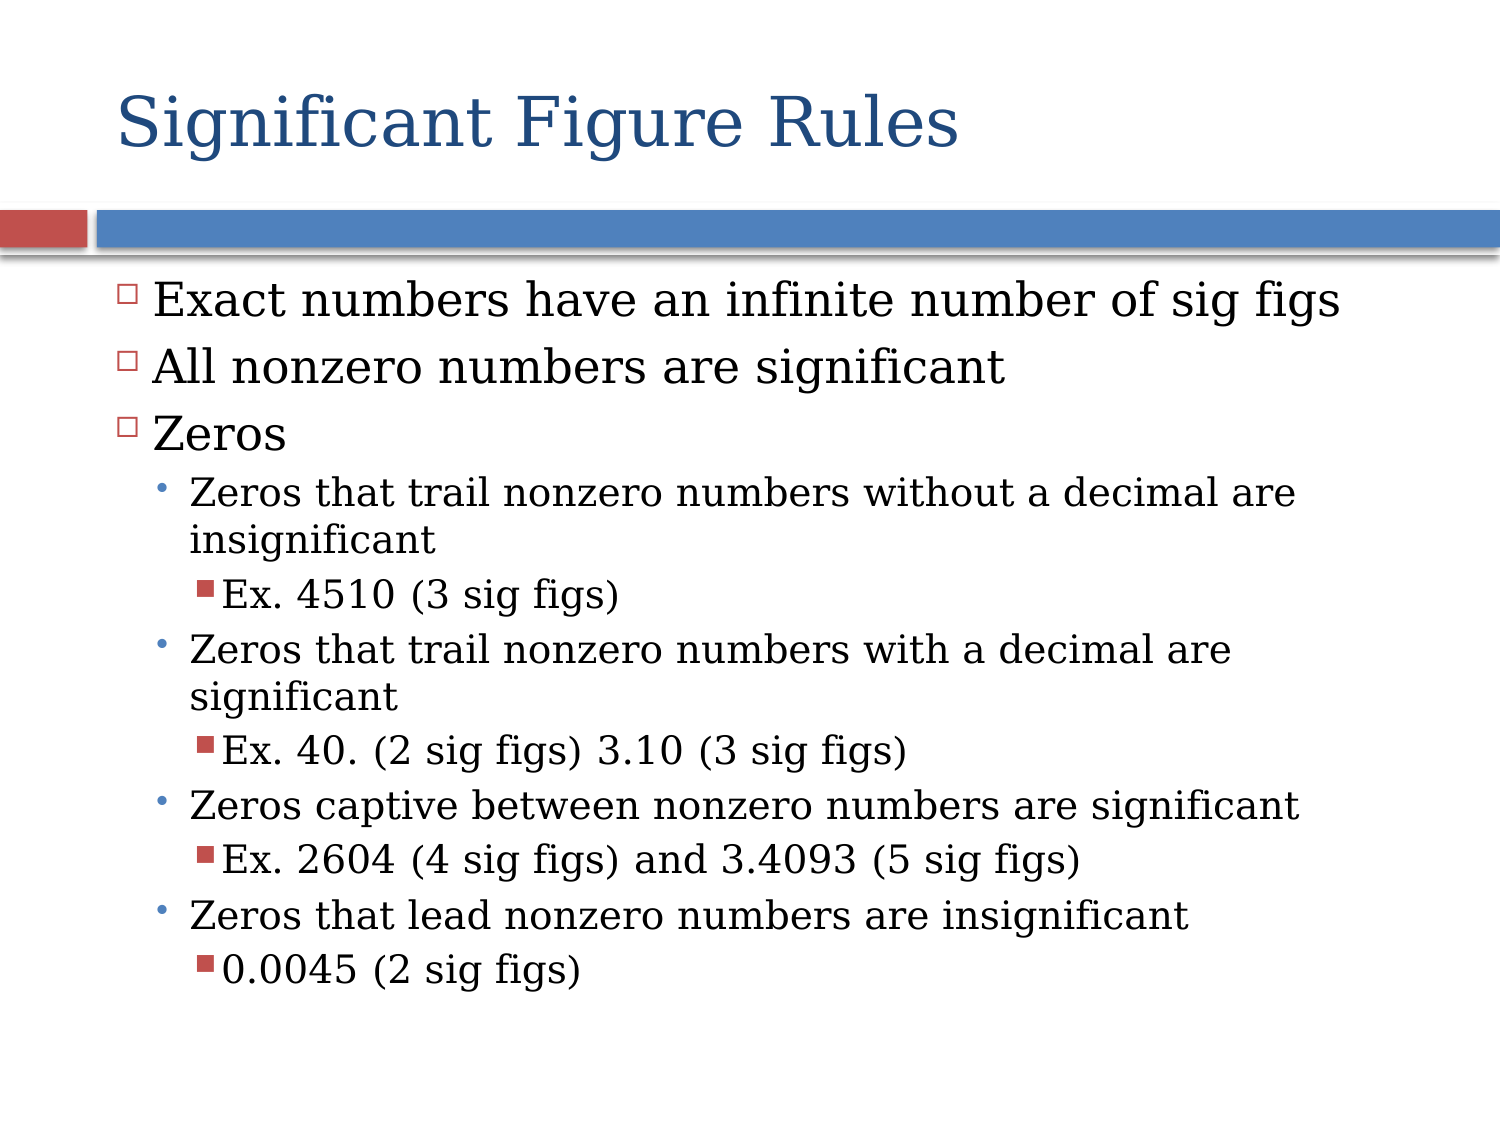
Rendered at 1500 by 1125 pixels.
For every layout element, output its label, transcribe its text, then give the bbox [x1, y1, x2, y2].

title Significant Figure Rules [100, 37, 1438, 200]
list Exact numbers have an infinite number of sig figs All nonzero numbers are significant Zeros Zeros that trail nonzero numbers without a decimal are insignificant Ex. 4510 (3 sig figs) Zeros that trail nonzero numbers with a decimal are significant Ex. 40. (2 sig figs) 3.10 (3 sig figs) Zeros captive between nonzero numbers are significant Ex. 2604 (4 sig figs) and 3.4093 (5 sig figs) Zeros that lead nonzero numbers are insignificant 0.0045 (2 sig figs) [100, 262, 1438, 1000]
